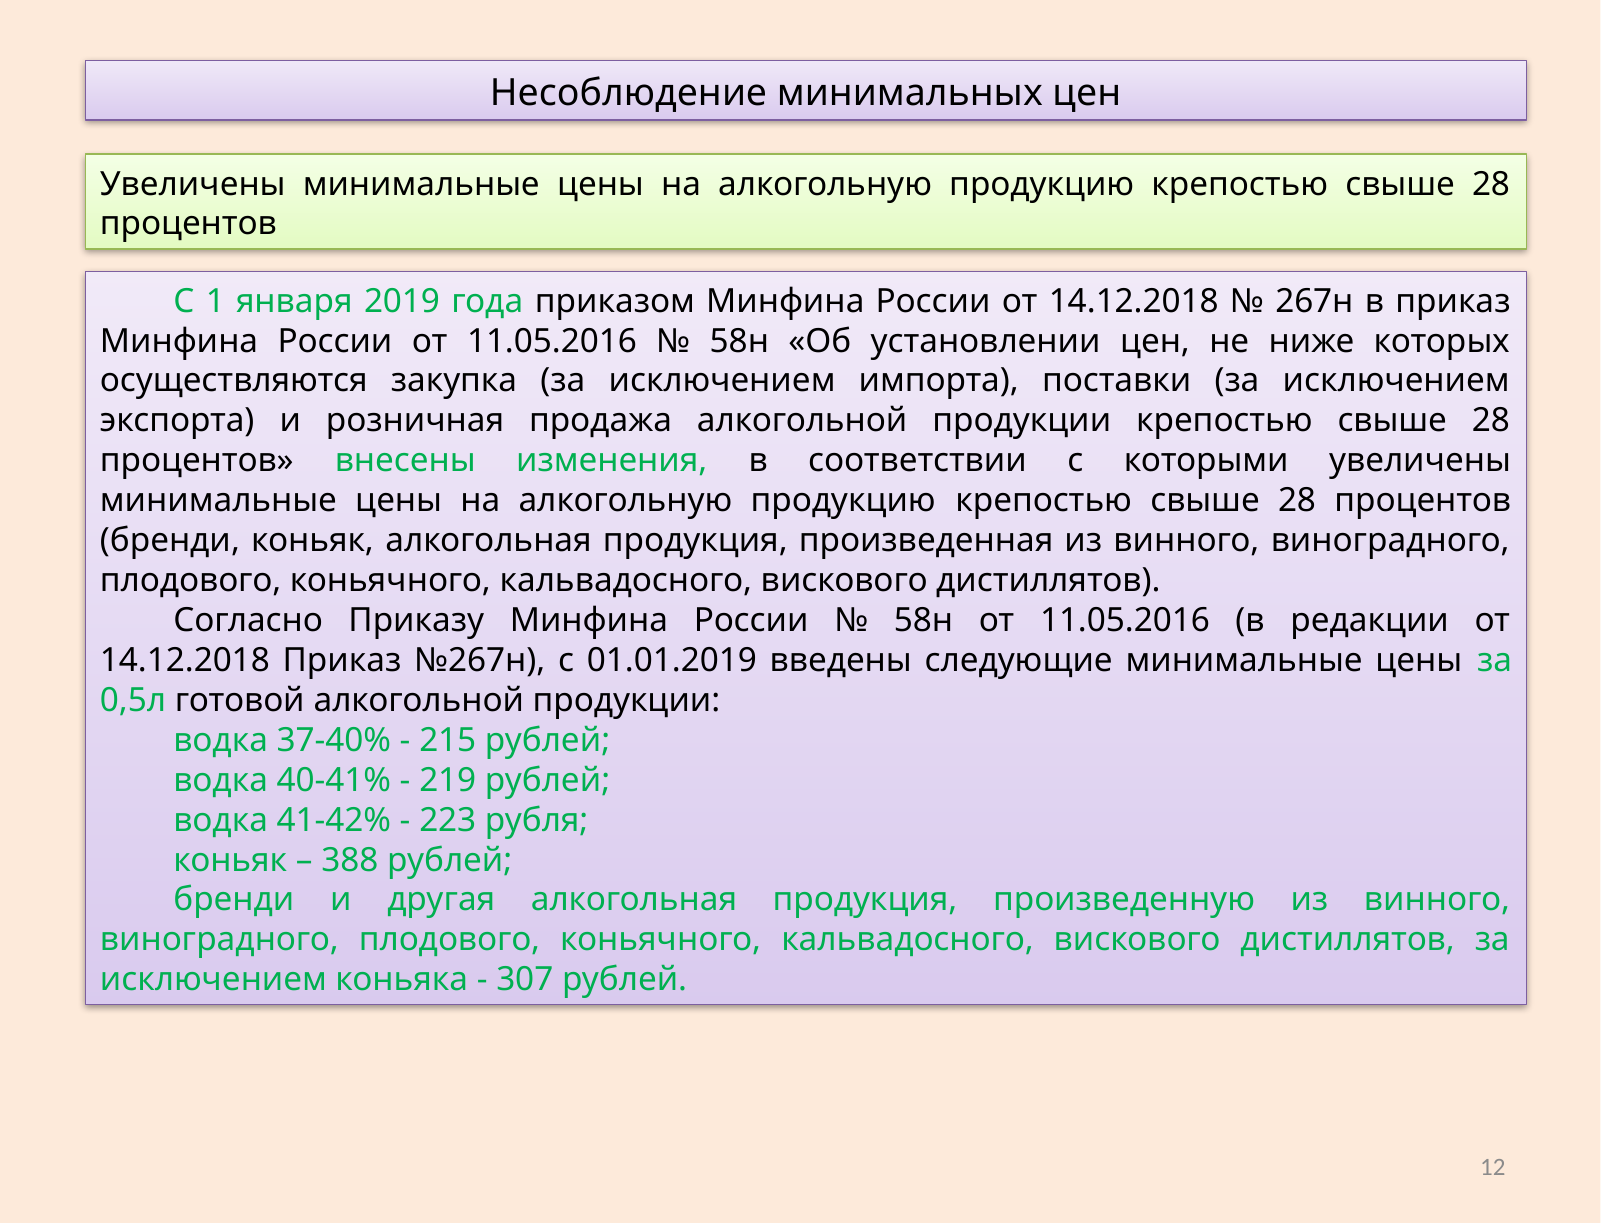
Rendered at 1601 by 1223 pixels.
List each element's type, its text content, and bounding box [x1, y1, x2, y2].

slide_number 12 [1147, 1133, 1521, 1199]
text_box Несоблюдение минимальных цен [85, 60, 1527, 121]
text_box С 1 января 2019 года приказом Минфина России от 14.12.2018 № 267н в приказ Минфина России от 11.05.2016 № 58н «Об установлении цен, не ниже которых осуществляются закупка (за исключением импорта), поставки (за исключением экспорта) и розничная продажа алкогольной продукции крепостью свыше 28 процентов» внесены изменения, в соответствии с которыми увеличены минимальные цены на алкогольную продукцию крепостью свыше 28 процентов (бренди, коньяк, алкогольная продукция, произведенная из винного, виноградного, плодового, коньячного, кальвадосного, вискового дистиллятов). Согласно Приказу Минфина России № 58н от 11.05.2016 (в редакции от 14.12.2018 Приказ №267н), с 01.01.2019 введены следующие минимальные цены за 0,5л готовой алкогольной продукции: водка 37-40% - 215 рублей; водка 40-41% - 219 рублей; водка 41-42% - 223 рубля; коньяк – 388 рублей; бренди и другая алкогольная продукция, произведенную из винного, виноградного, плодового, коньячного, кальвадосного, вискового дистиллятов, за исключением коньяка - 307 рублей. [85, 271, 1527, 1005]
text_box Увеличены минимальные цены на алкогольную продукцию крепостью свыше 28 процентов [85, 153, 1527, 250]
